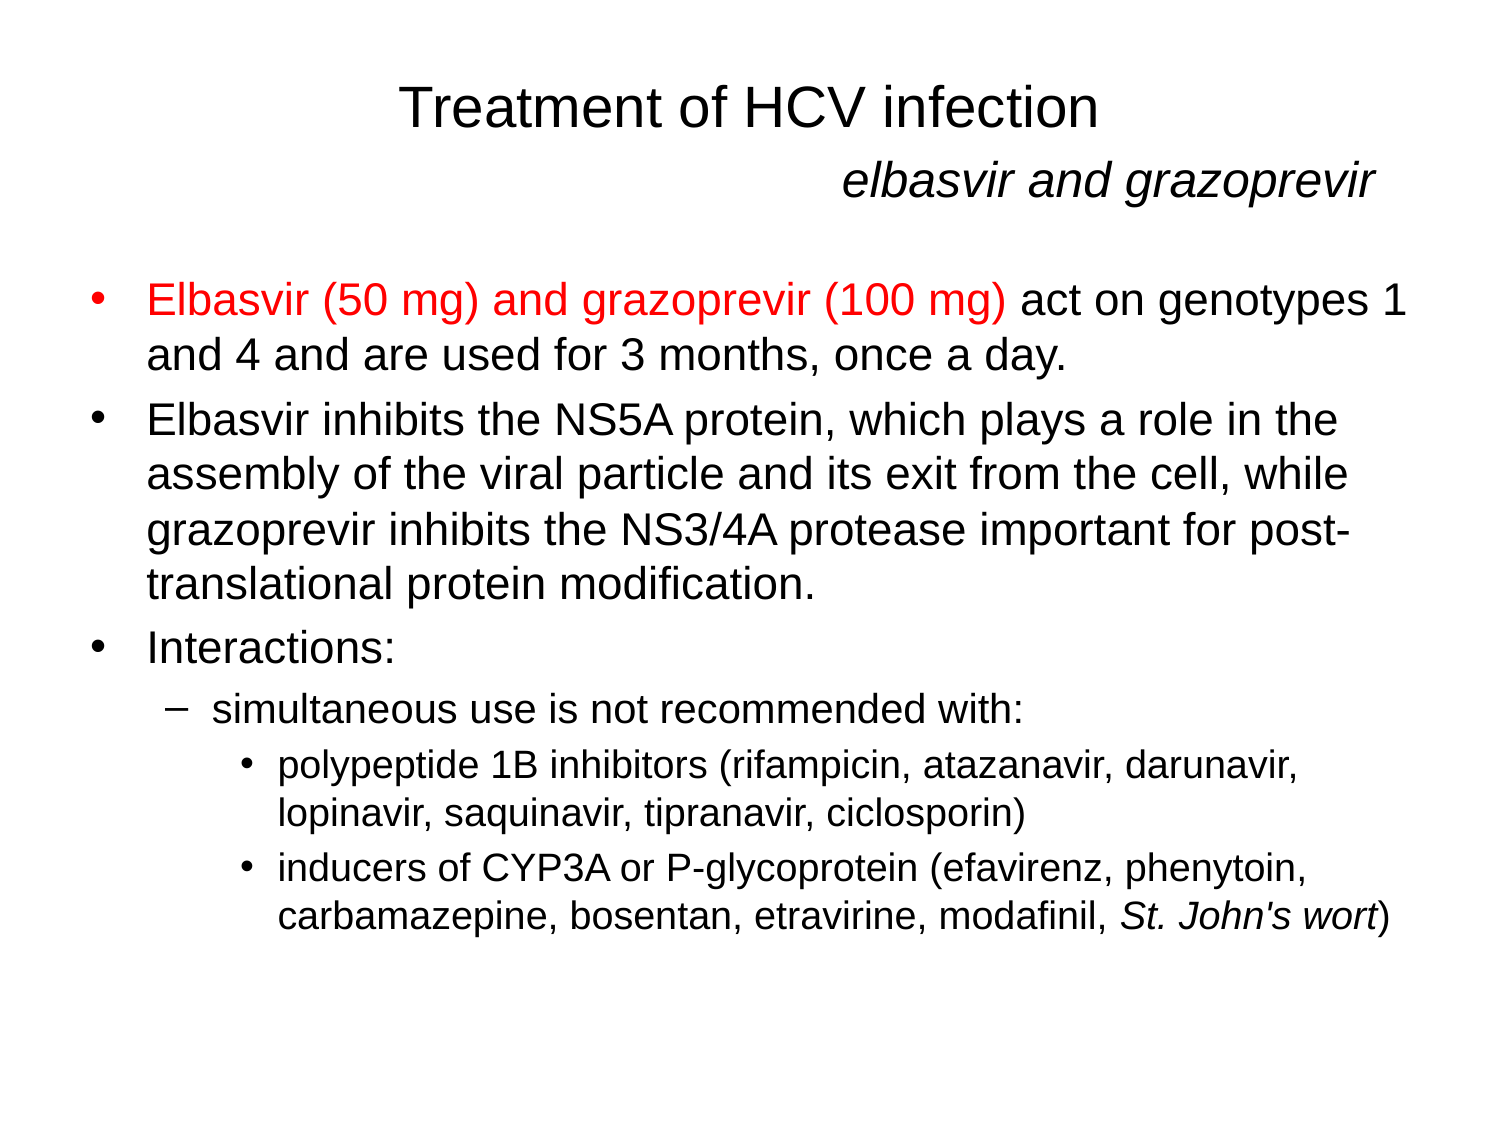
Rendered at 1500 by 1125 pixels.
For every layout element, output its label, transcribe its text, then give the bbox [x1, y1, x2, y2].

title Treatment of HCV infection elbasvir and grazoprevir [75, 45, 1425, 233]
list Elbasvir (50 mg) and grazoprevir (100 mg) act on genotypes 1 and 4 and are used for 3 months, once a day. Elbasvir inhibits the NS5A protein, which plays a role in the assembly of the viral particle and its exit from the cell, while grazoprevir inhibits the NS3/4A protease important for post-translational protein modification. Interactions: simultaneous use is not recommended with: polypeptide 1B inhibitors (rifampicin, atazanavir, darunavir, lopinavir, saquinavir, tipranavir, ciclosporin) inducers of CYP3A or P-glycoprotein (efavirenz, phenytoin, carbamazepine, bosentan, etravirine, modafinil, St. John's wort) [75, 262, 1425, 1005]
